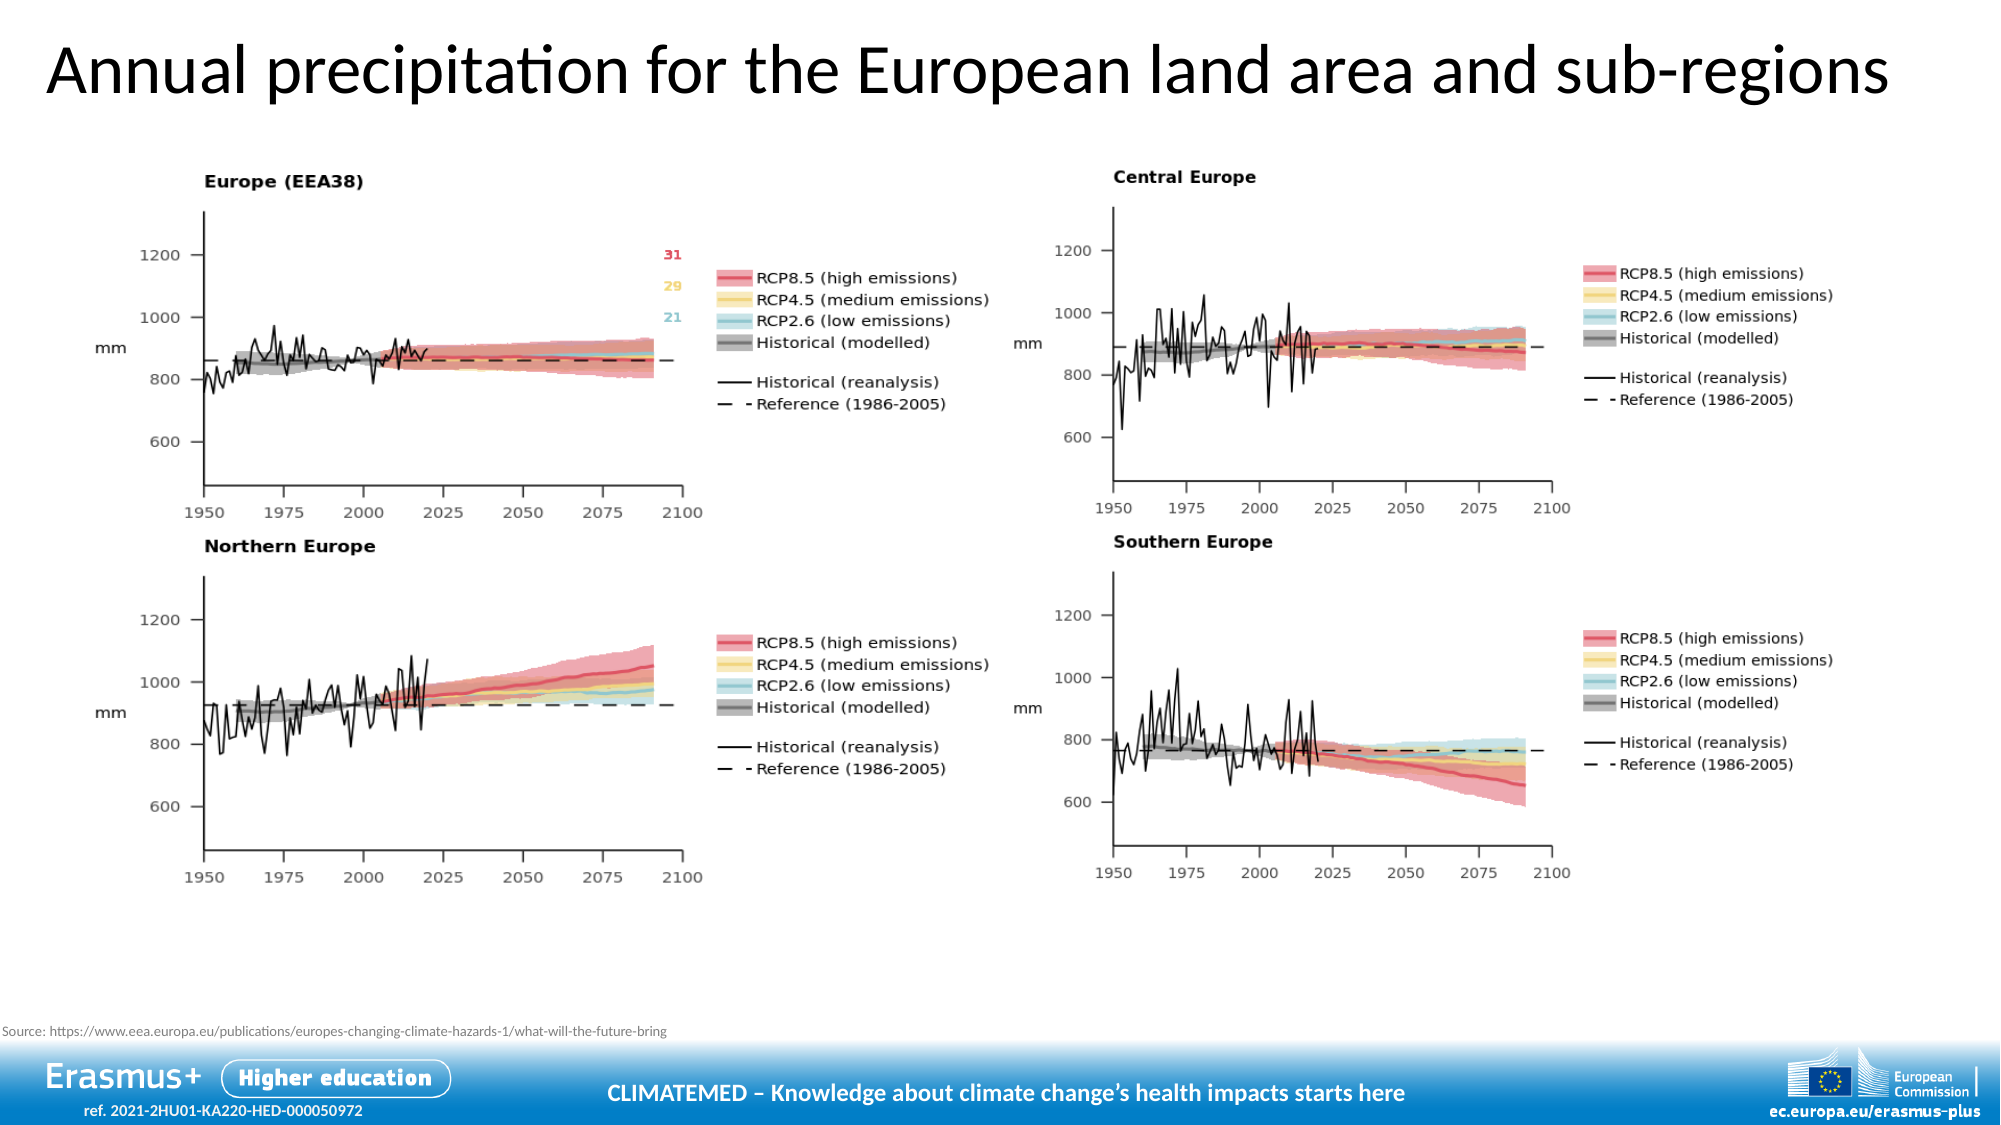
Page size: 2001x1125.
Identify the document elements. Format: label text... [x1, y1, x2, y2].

text_box Source: https://www.eea.europa.eu/publications/europes-changing-climate-hazards-1/what-will-the-future-bring [0, 1014, 786, 1047]
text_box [88, 154, 999, 897]
picture [0, 157, 2000, 1125]
title Annual precipitation for the European land area and sub-regions [31, 25, 1984, 116]
